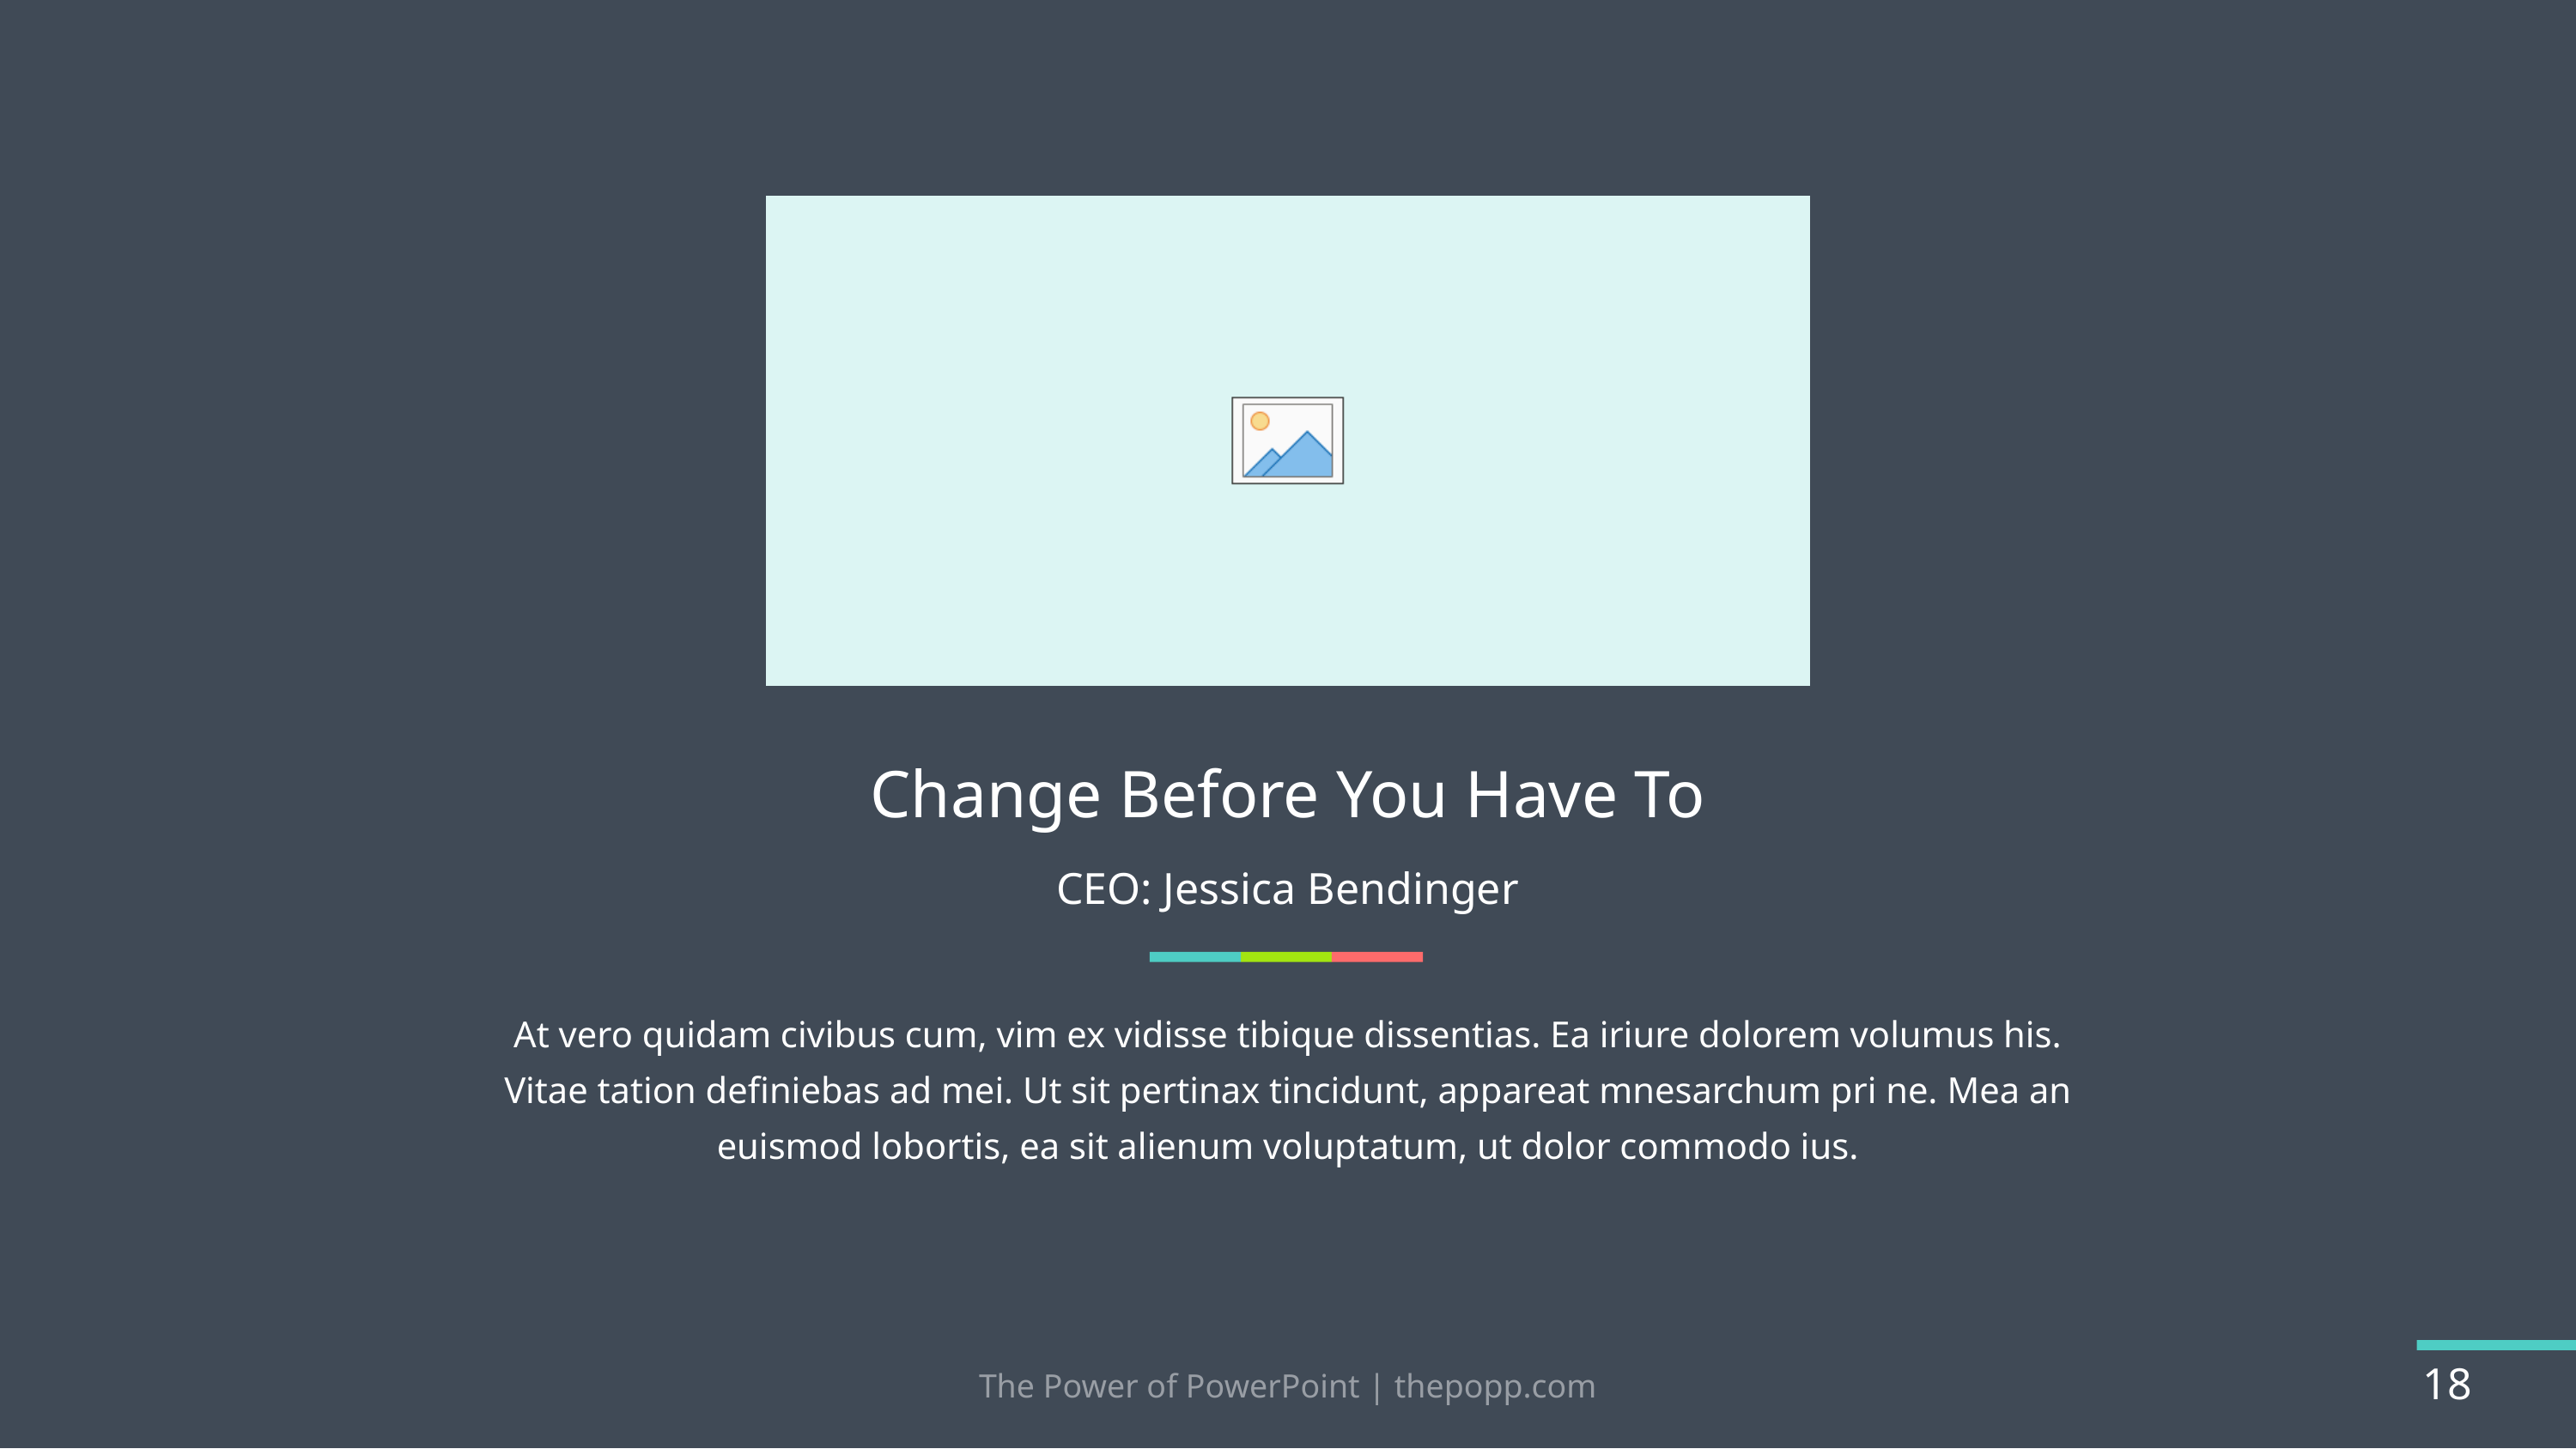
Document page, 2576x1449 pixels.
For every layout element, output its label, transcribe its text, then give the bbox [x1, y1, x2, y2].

list At vero quidam civibus cum, vim ex vidisse tibique dissentias. Ea iriure dolorem volumus his. Vitae tation definiebas ad mei. Ut sit pertinax tincidunt, appareat mnesarchum pri ne. Mea an euismod lobortis, ea sit alienum voluptatum, ut dolor commodo ius. [484, 992, 2092, 1270]
slide_number 18 [2409, 1351, 2576, 1421]
list CEO: Jessica Bendinger [402, 839, 2174, 943]
footer The Power of PowerPoint | thepopp.com [853, 1349, 1723, 1427]
list Change Before You Have To [402, 739, 2174, 837]
picture [766, 196, 1810, 686]
